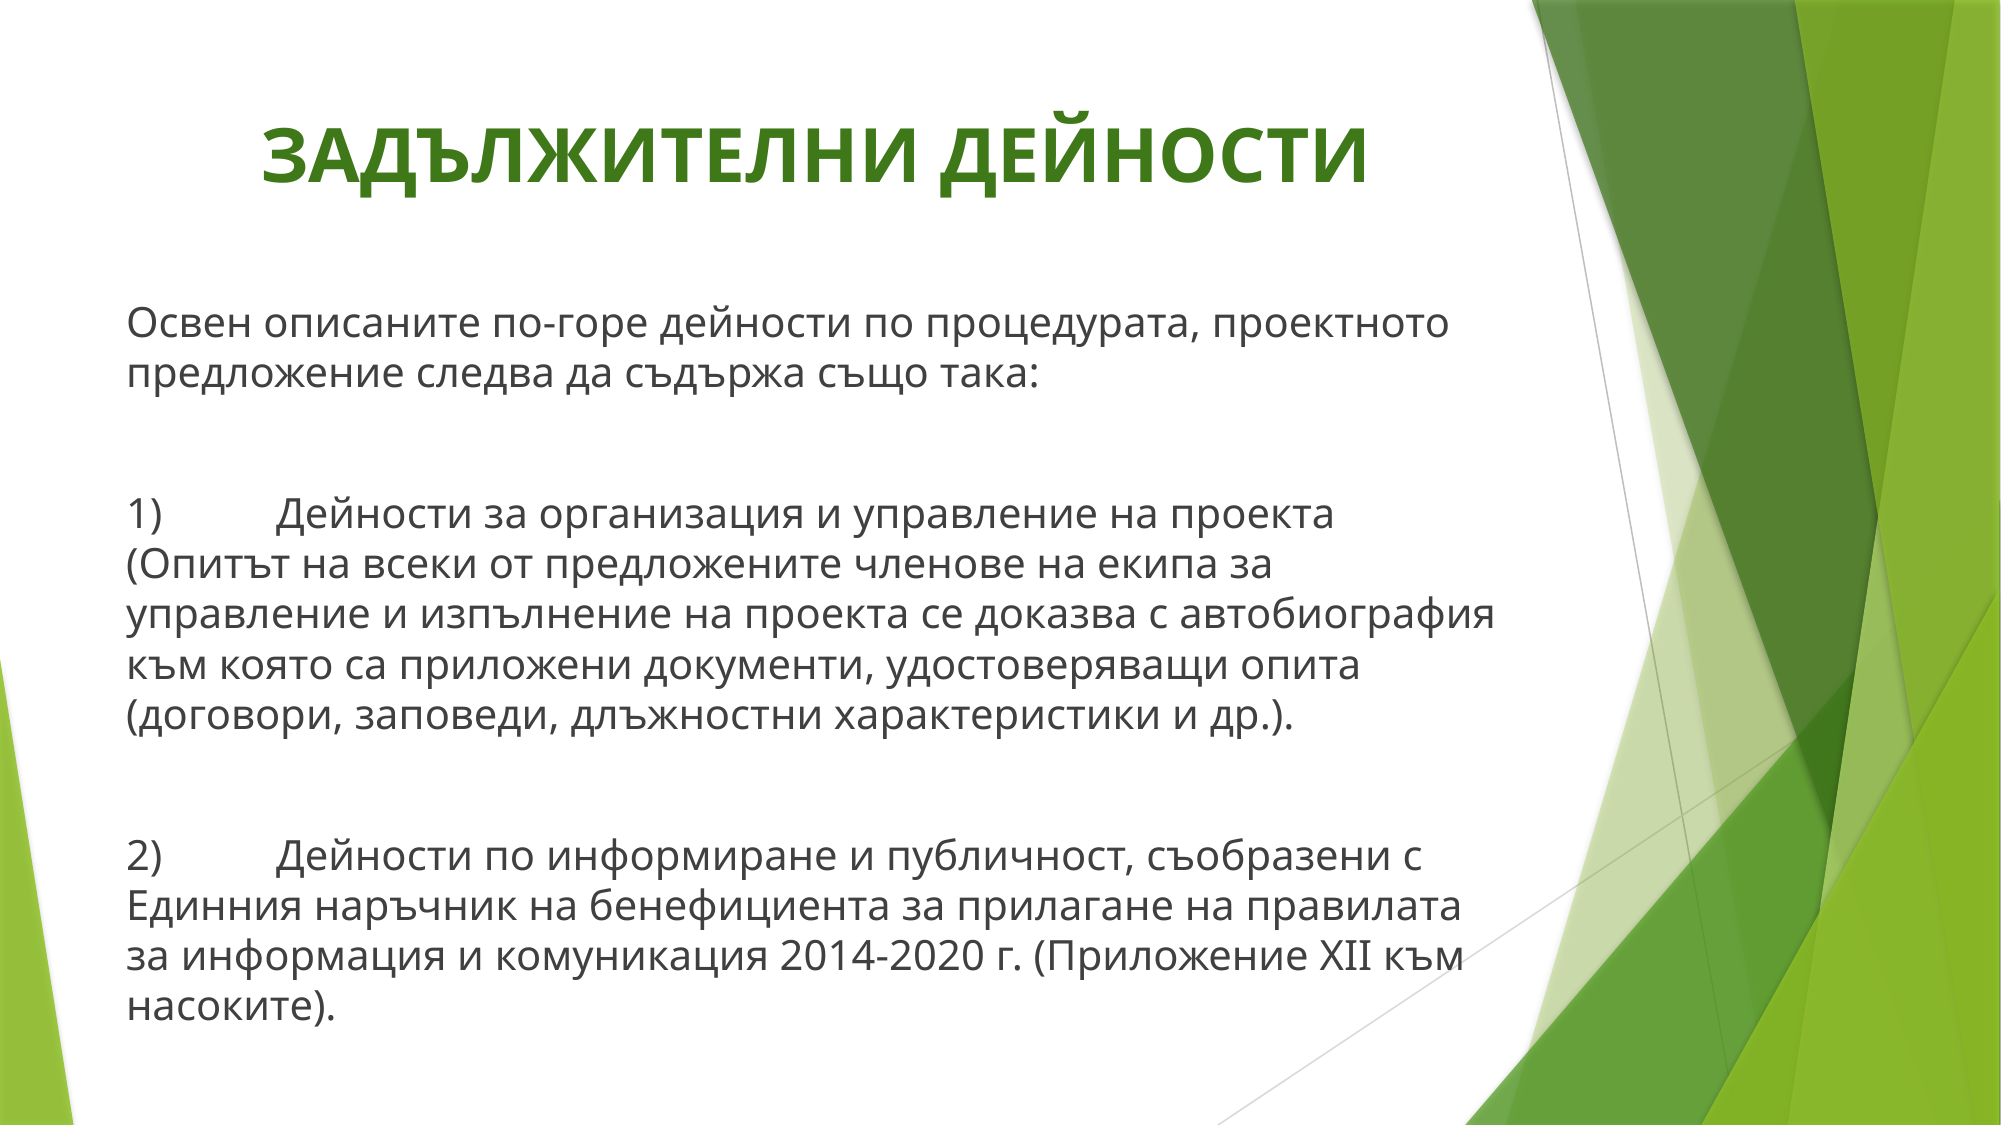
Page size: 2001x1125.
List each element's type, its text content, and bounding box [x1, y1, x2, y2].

list Освен описаните по-горе дейности по процедурата, проектното предложение следва да съдържа също така: 1) Дейности за организация и управление на проекта (Опитът на всеки от предложените членове на екипа за управление и изпълнение на проекта се доказва с автобиография към която са приложени документи, удостоверяващи опита (договори, заповеди, длъжностни характеристики и др.). 2) Дейности по информиране и публичност, съобразени с Единния наръчник на бенефициента за прилагане на правилата за информация и комуникация 2014-2020 г. (Приложение XII към насоките). [111, 222, 1522, 1075]
title ЗАДЪЛЖИТЕЛНИ ДЕЙНОСТИ [111, 99, 1522, 222]
